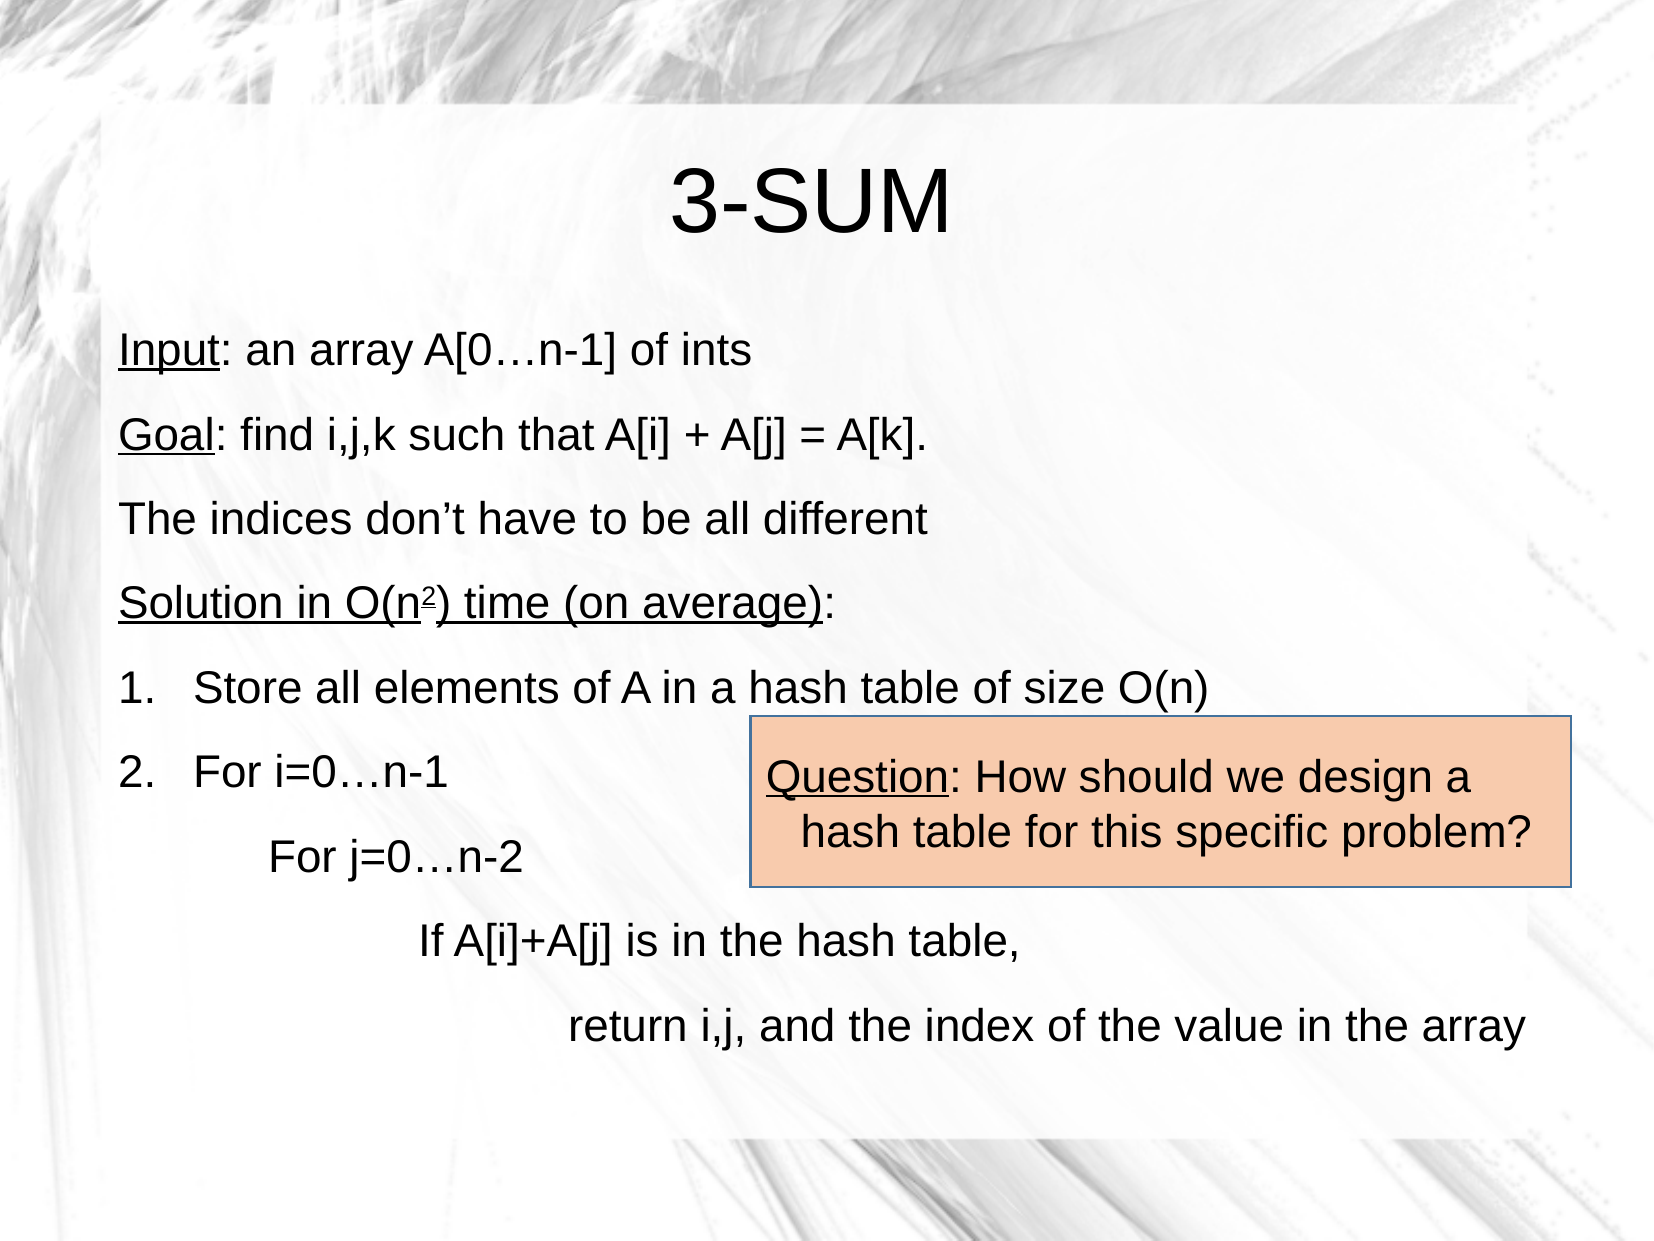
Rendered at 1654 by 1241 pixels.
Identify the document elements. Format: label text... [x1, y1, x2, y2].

text_box Question: How should we design a hash table for this specific problem? [750, 715, 1571, 887]
list Input: an array A[0…n-1] of ints Goal: find i,j,k such that A[i] + A[j] = A[k]. The indices don’t have to be all different Solution in O(n2) time (on average): Store all elements of A in a hash table of size O(n) For i=0…n-1 For j=0…n-2 If A[i]+A[j] is in the hash table, return i,j, and the index of the value in the array [118, 319, 1571, 1102]
picture [0, 0, 1654, 1241]
title 3-SUM [118, 112, 1506, 281]
